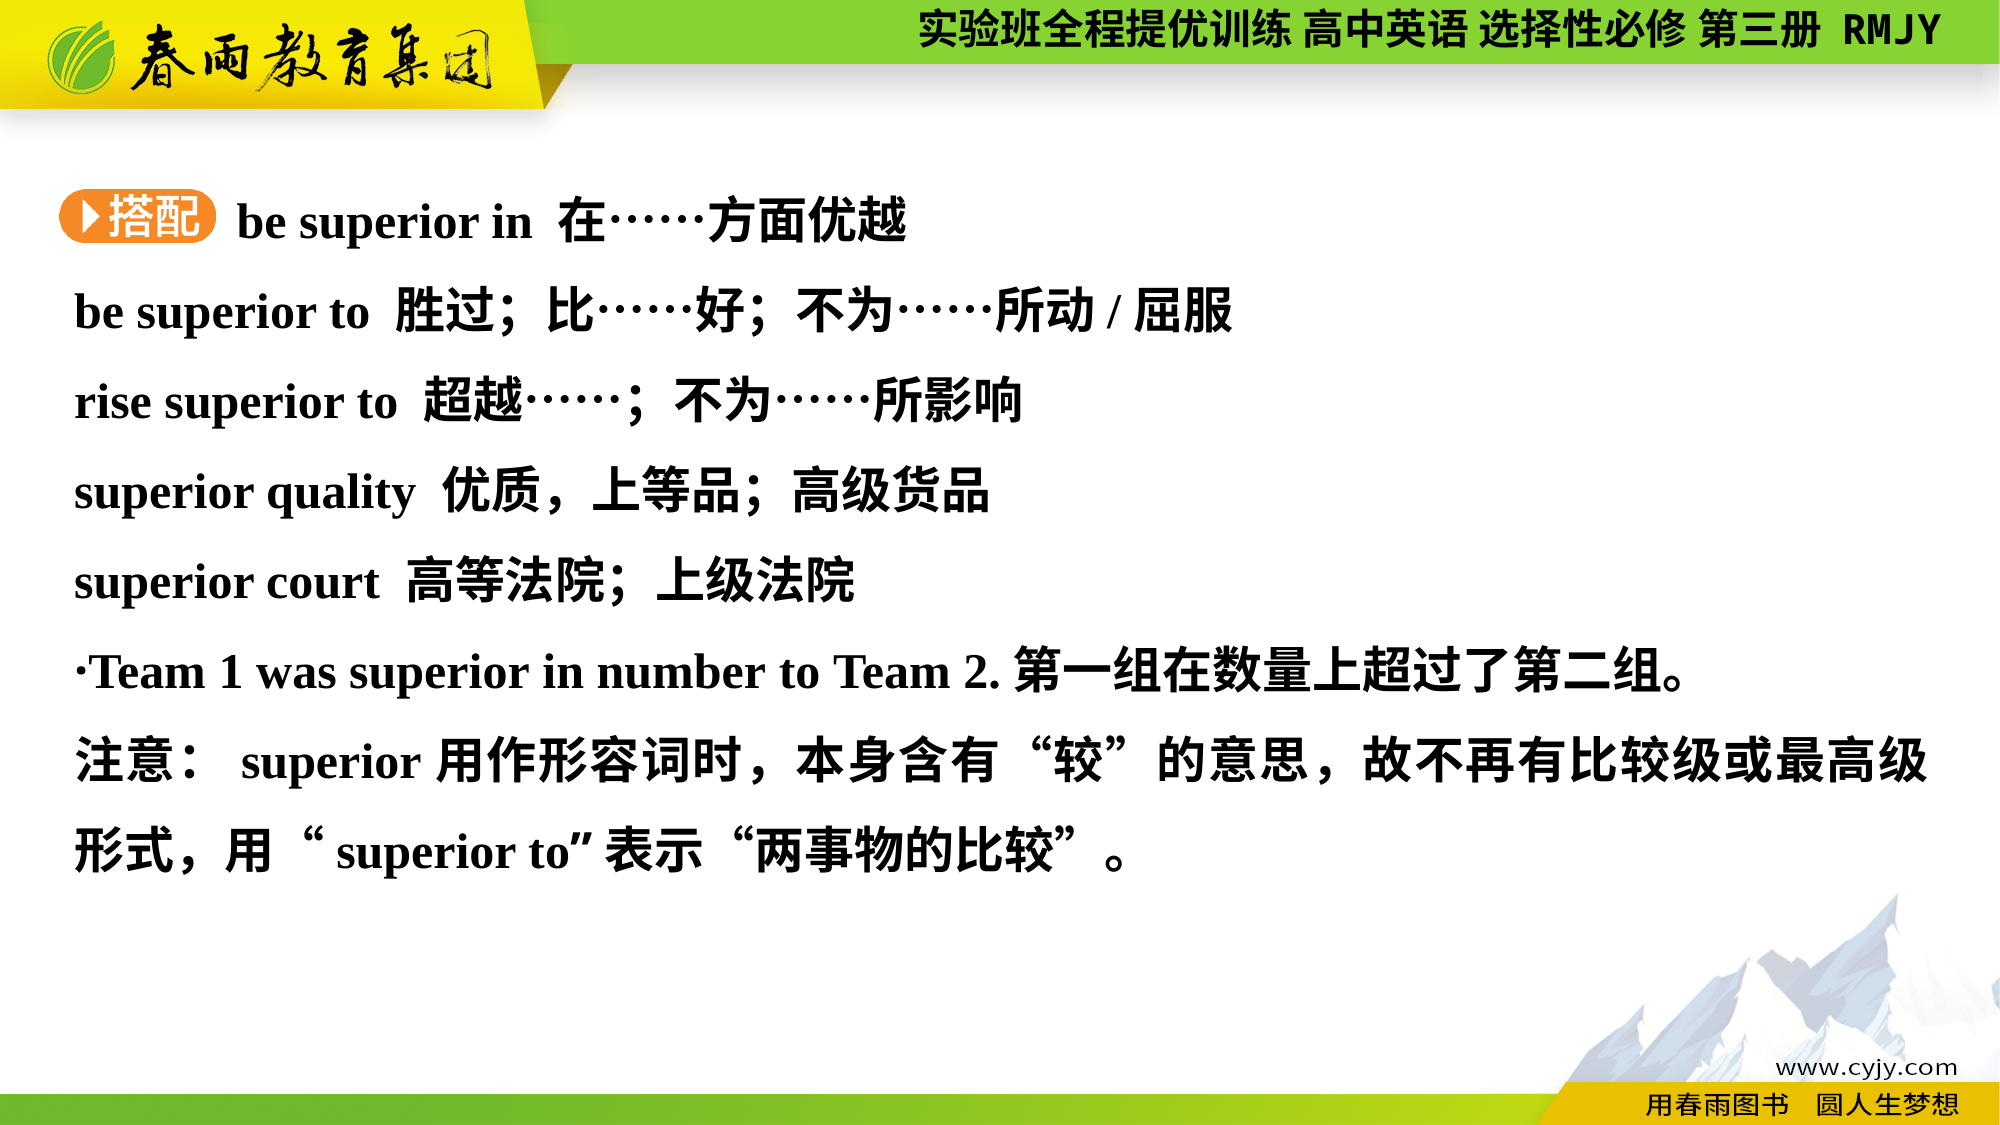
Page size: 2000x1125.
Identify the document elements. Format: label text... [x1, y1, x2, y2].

list be superior in 在……方面优越 be superior to 胜过；比……好；不为……所动/屈服 rise superior to 超越……；不为……所影响 superior quality 优质，上等品；高级货品 superior court 高等法院；上级法院 ·Team 1 was superior in number to Team 2.第一组在数量上超过了第二组。 注意：superior用作形容词时，本身含有“较”的意思，故不再有比较级或最高级形式，用“superior to”表示“两事物的比较”。 [59, 151, 1944, 894]
picture [0, 0, 2000, 1125]
